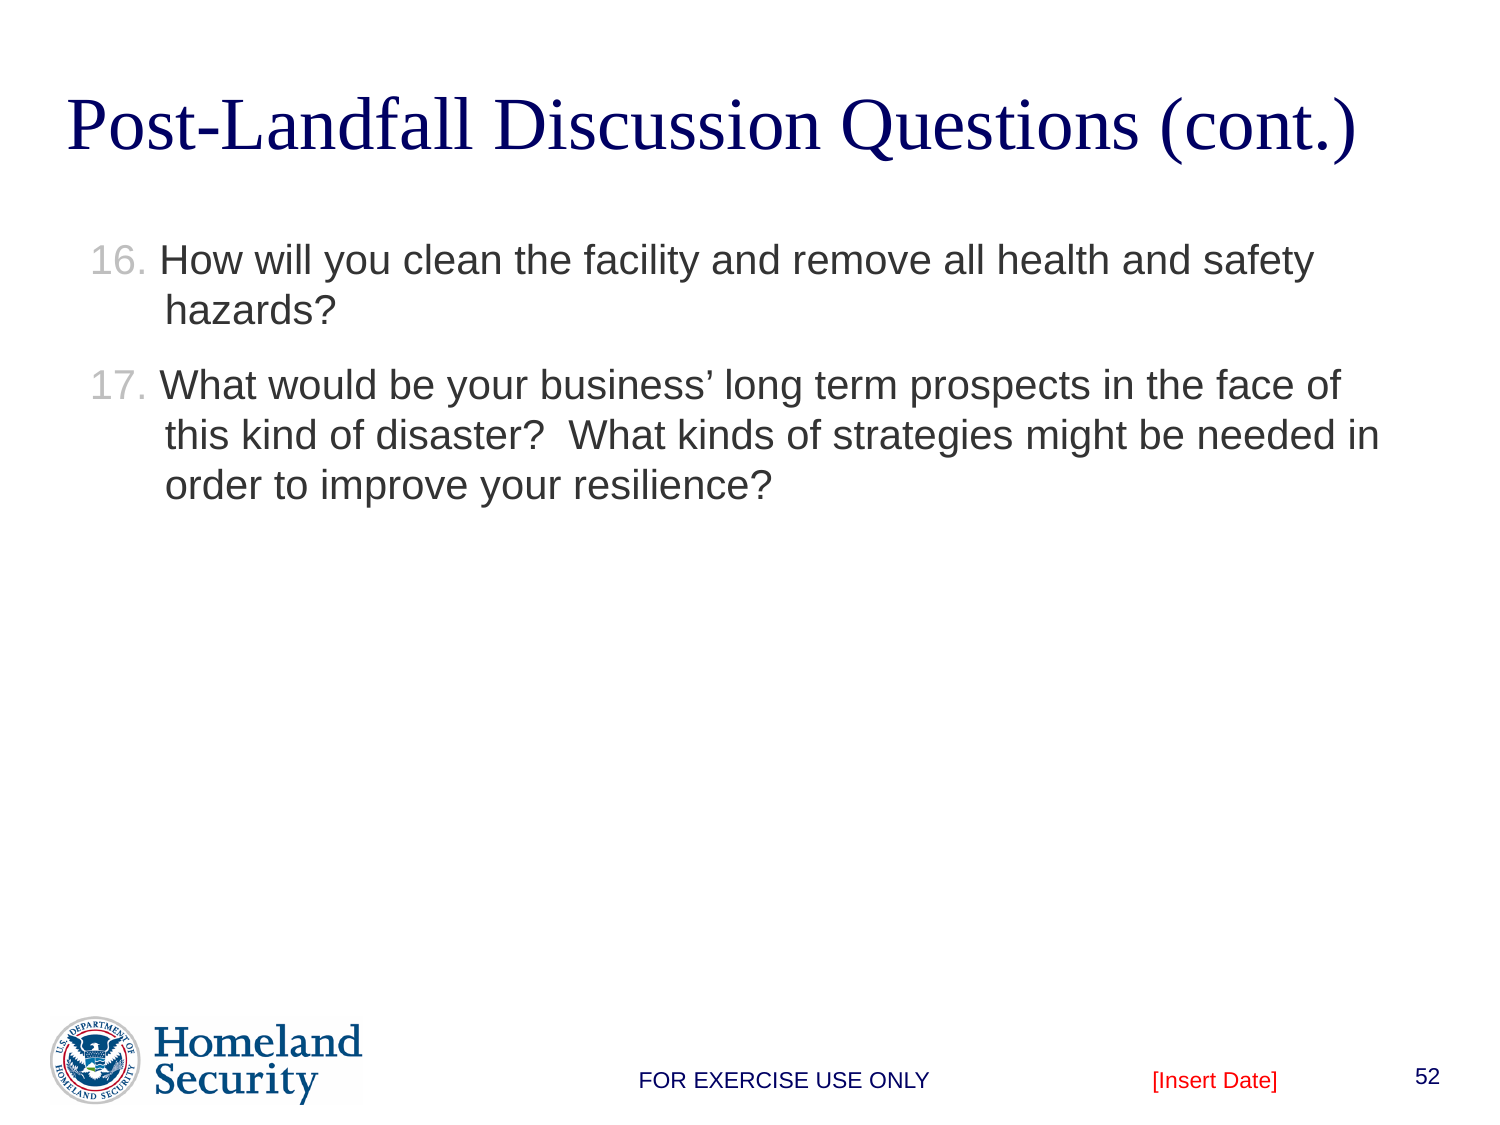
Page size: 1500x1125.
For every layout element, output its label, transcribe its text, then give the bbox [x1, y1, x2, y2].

picture [50, 1016, 363, 1105]
slide_number 52 [1399, 1053, 1476, 1097]
title Post-Landfall Discussion Questions (cont.) [51, 0, 1376, 173]
list 16. How will you clean the facility and remove all health and safety hazards? 17. What would be your business’ long term prospects in the face of this kind of disaster? What kinds of strategies might be needed in order to improve your resilience? [75, 224, 1425, 968]
